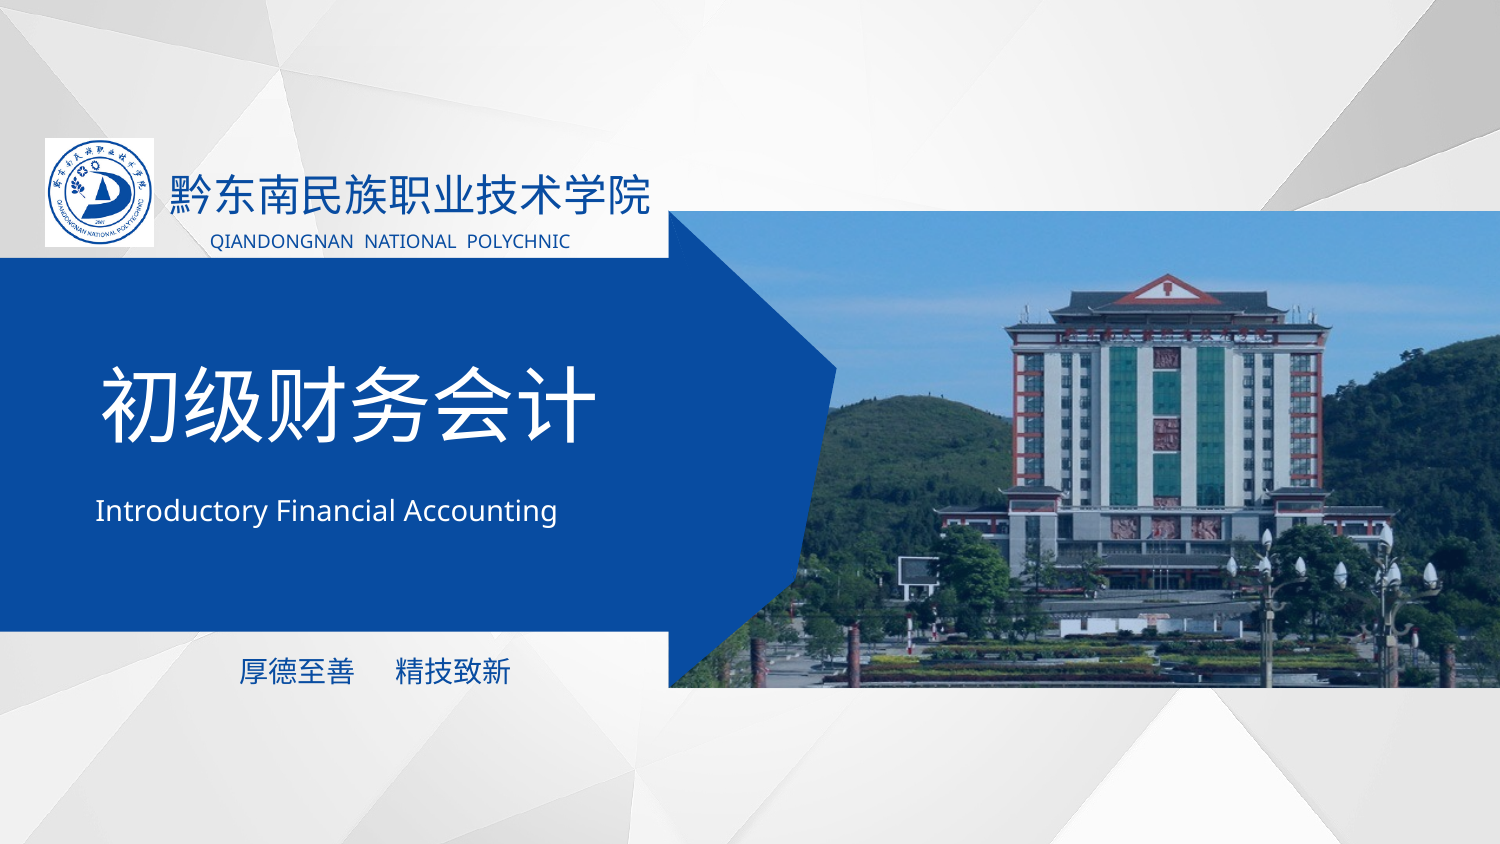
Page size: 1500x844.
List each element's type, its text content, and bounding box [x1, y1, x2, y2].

text_box 黔东南民族职业技术学院 [154, 162, 700, 181]
text_box 厚德至善 精技致新 [117, 688, 634, 694]
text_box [0, 181, 836, 688]
picture [0, 0, 1500, 844]
